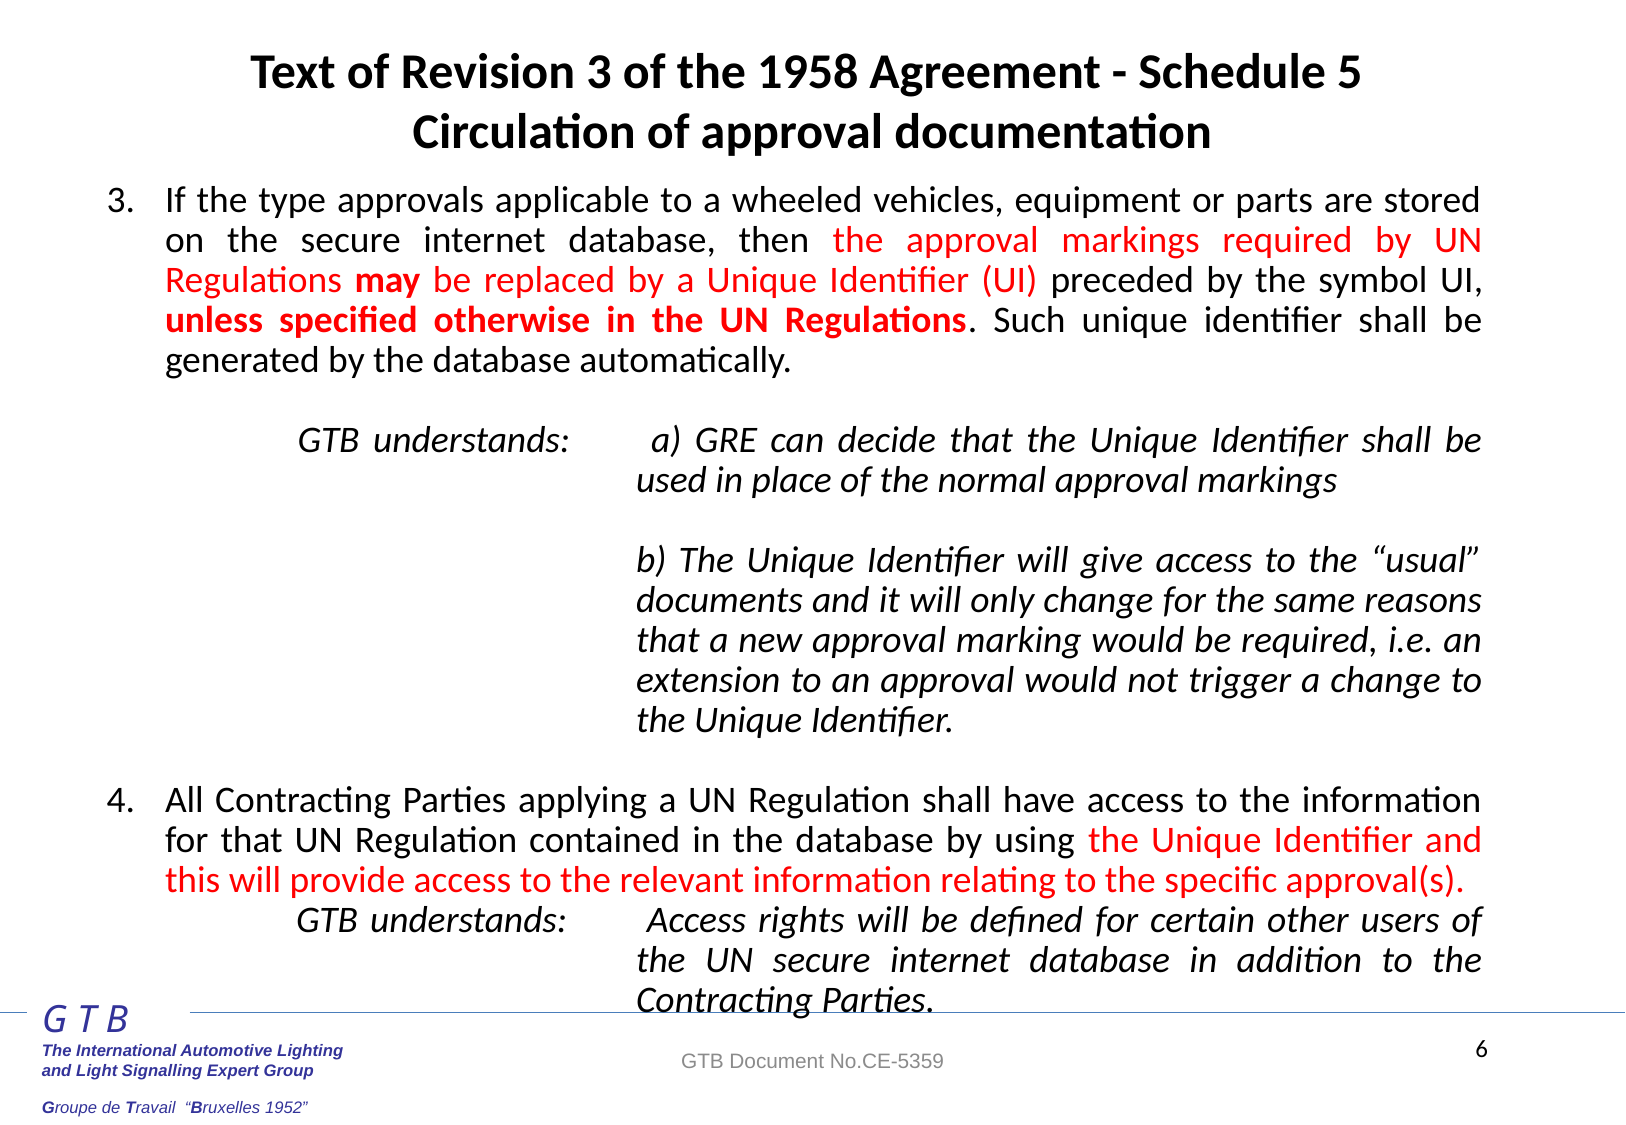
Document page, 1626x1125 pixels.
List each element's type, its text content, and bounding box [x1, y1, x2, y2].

footer GTB Document No.CE-5359 [555, 1023, 1070, 1099]
text_box 6 [1164, 1024, 1504, 1100]
text_box If the type approvals applicable to a wheeled vehicles, equipment or parts are stored on the secure internet database, then the approval markings required by UN Regulations may be replaced by a Unique Identifier (UI) preceded by the symbol UI, unless specified otherwise in the UN Regulations. Such unique identifier shall be generated by the database automatically. GTB understands: a) GRE can decide that the Unique Identifier shall be used in place of the normal approval markings b) The Unique Identifier will give access to the “usual” documents and it will only change for the same reasons that a new approval marking would be required, i.e. an extension to an approval would not trigger a change to the Unique Identifier. All Contracting Parties applying a UN Regulation shall have access to the information for that UN Regulation contained in the database by using the Unique Identifier and this will provide access to the relevant information relating to the specific approval(s). GTB understands: Access rights will be defined for certain other users of the UN secure internet database in addition to the Contracting Parties. [91, 172, 1498, 1027]
text_box Text of Revision 3 of the 1958 Agreement - Schedule 5 Circulation of approval documentation [0, 30, 1625, 166]
text_box G T B The International Automotive Lighting and Light Signalling Expert Group Groupe de Travail “Bruxelles 1952” [27, 987, 407, 1125]
